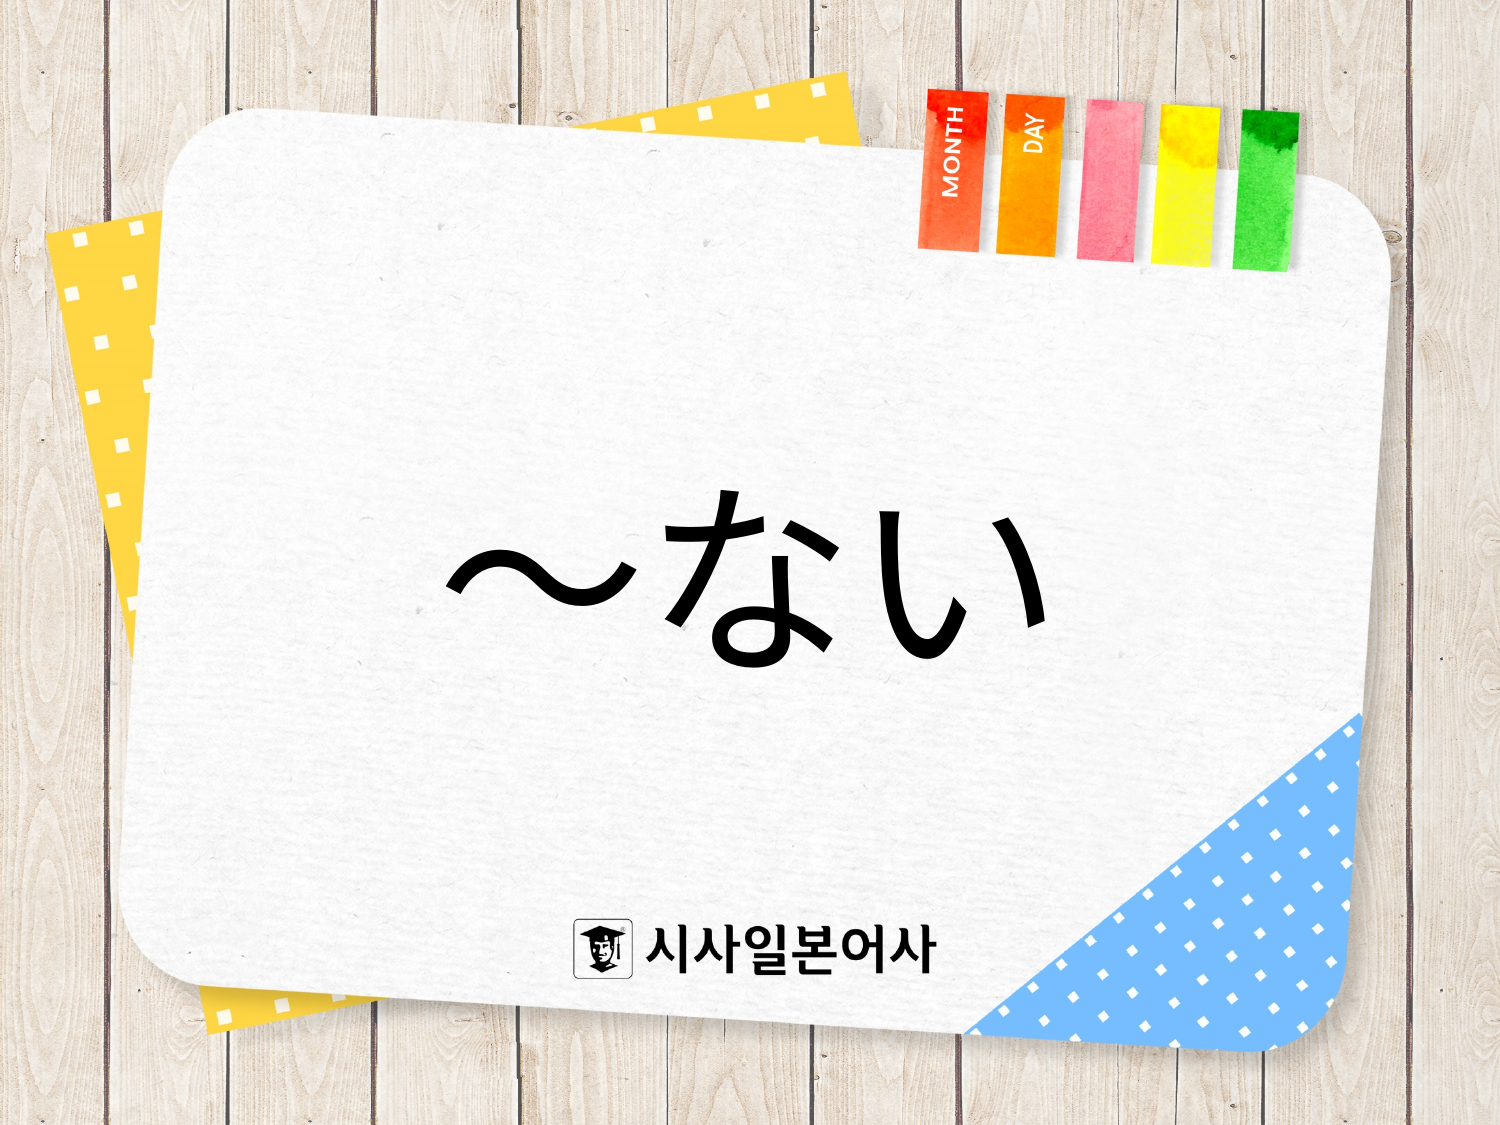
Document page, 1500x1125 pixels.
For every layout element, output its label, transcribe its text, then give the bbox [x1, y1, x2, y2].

picture [0, 0, 1500, 1125]
title ～ない [75, 338, 1425, 811]
